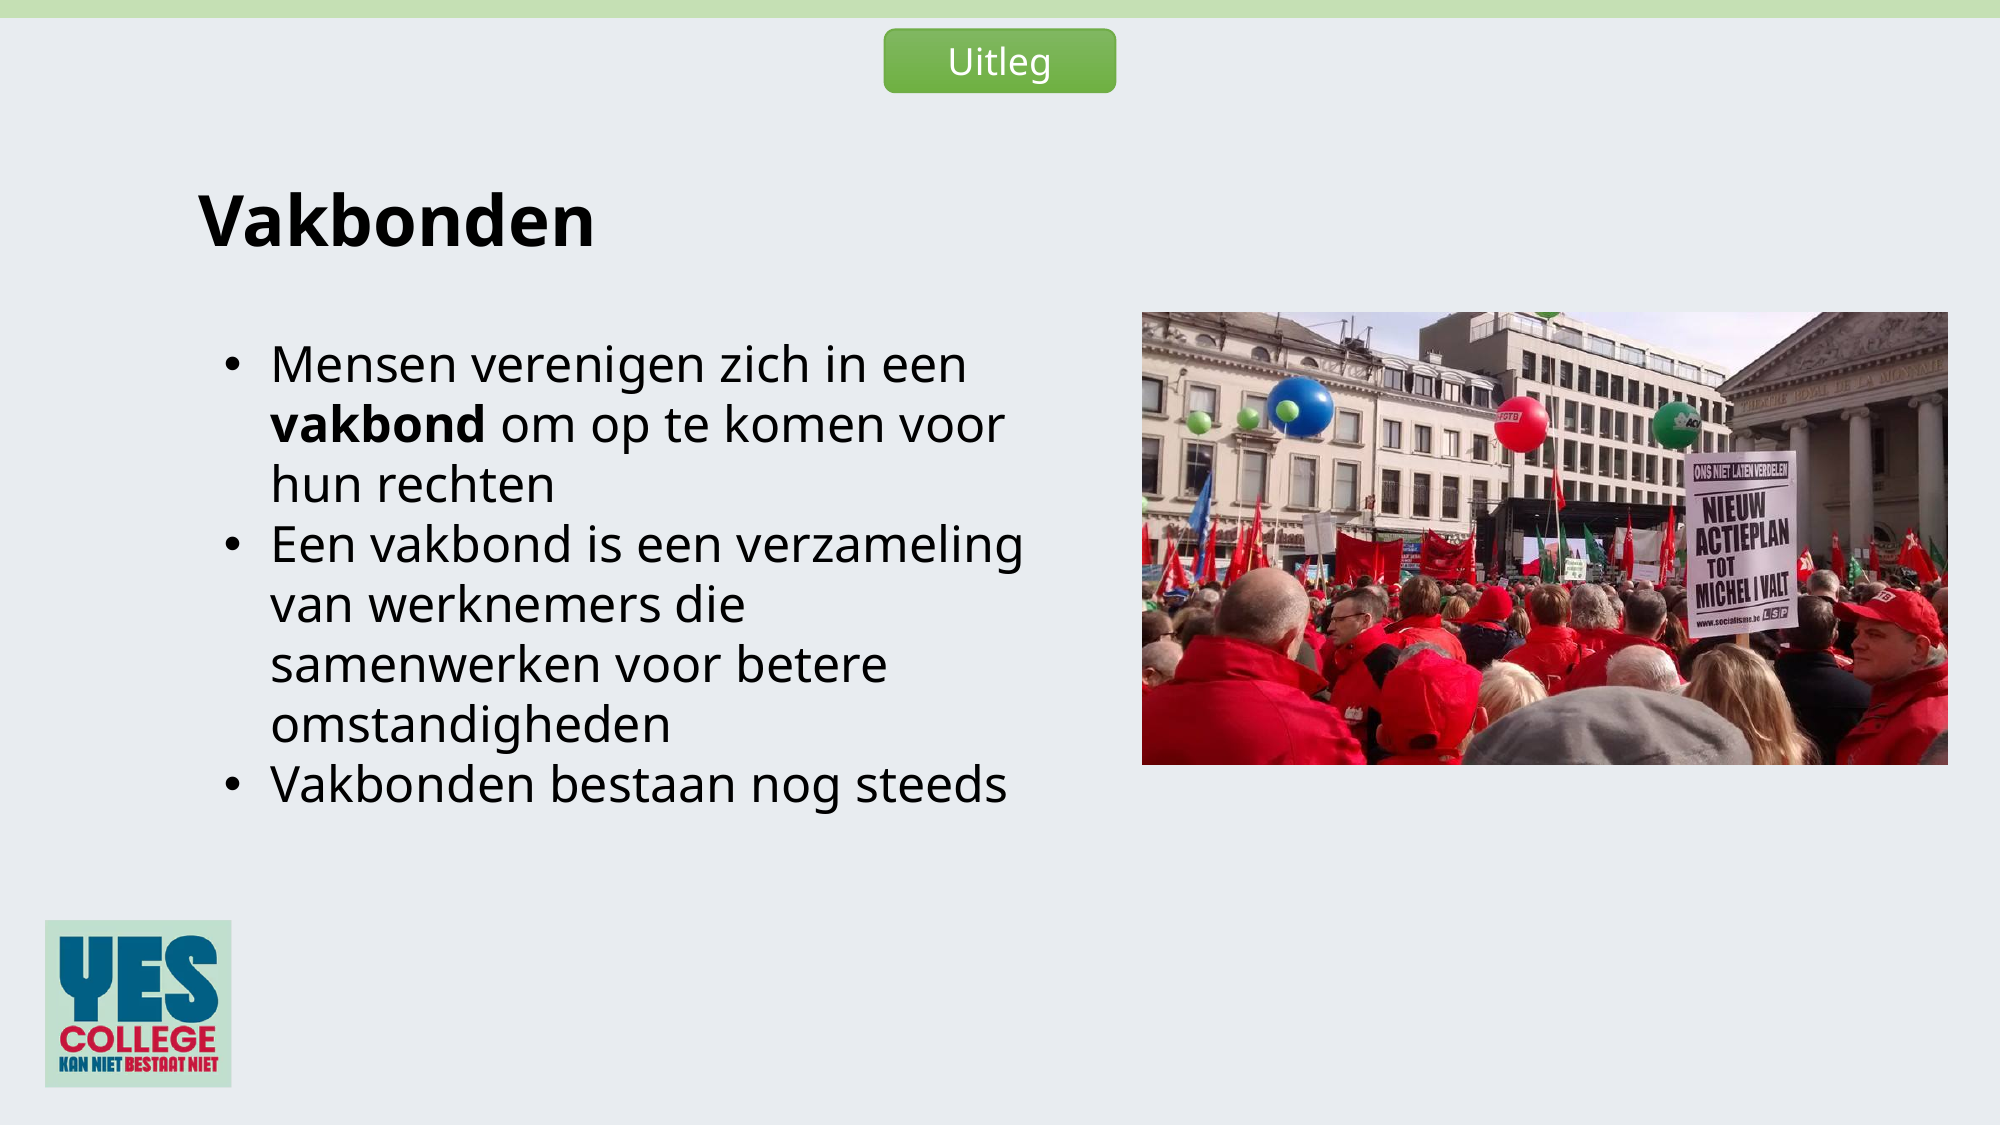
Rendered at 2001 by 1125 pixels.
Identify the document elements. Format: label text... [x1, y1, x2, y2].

text_box Mensen verenigen zich in een vakbond om op te komen voor hun rechten Een vakbond is een verzameling van werknemers die samenwerken voor betere omstandigheden Vakbonden bestaan nog steeds [209, 325, 1079, 1001]
text_box Vakbonden [183, 168, 1368, 269]
text_box [0, 0, 2000, 18]
picture [1141, 312, 1949, 766]
text_box Uitleg [883, 28, 1117, 94]
picture [0, 913, 356, 1093]
